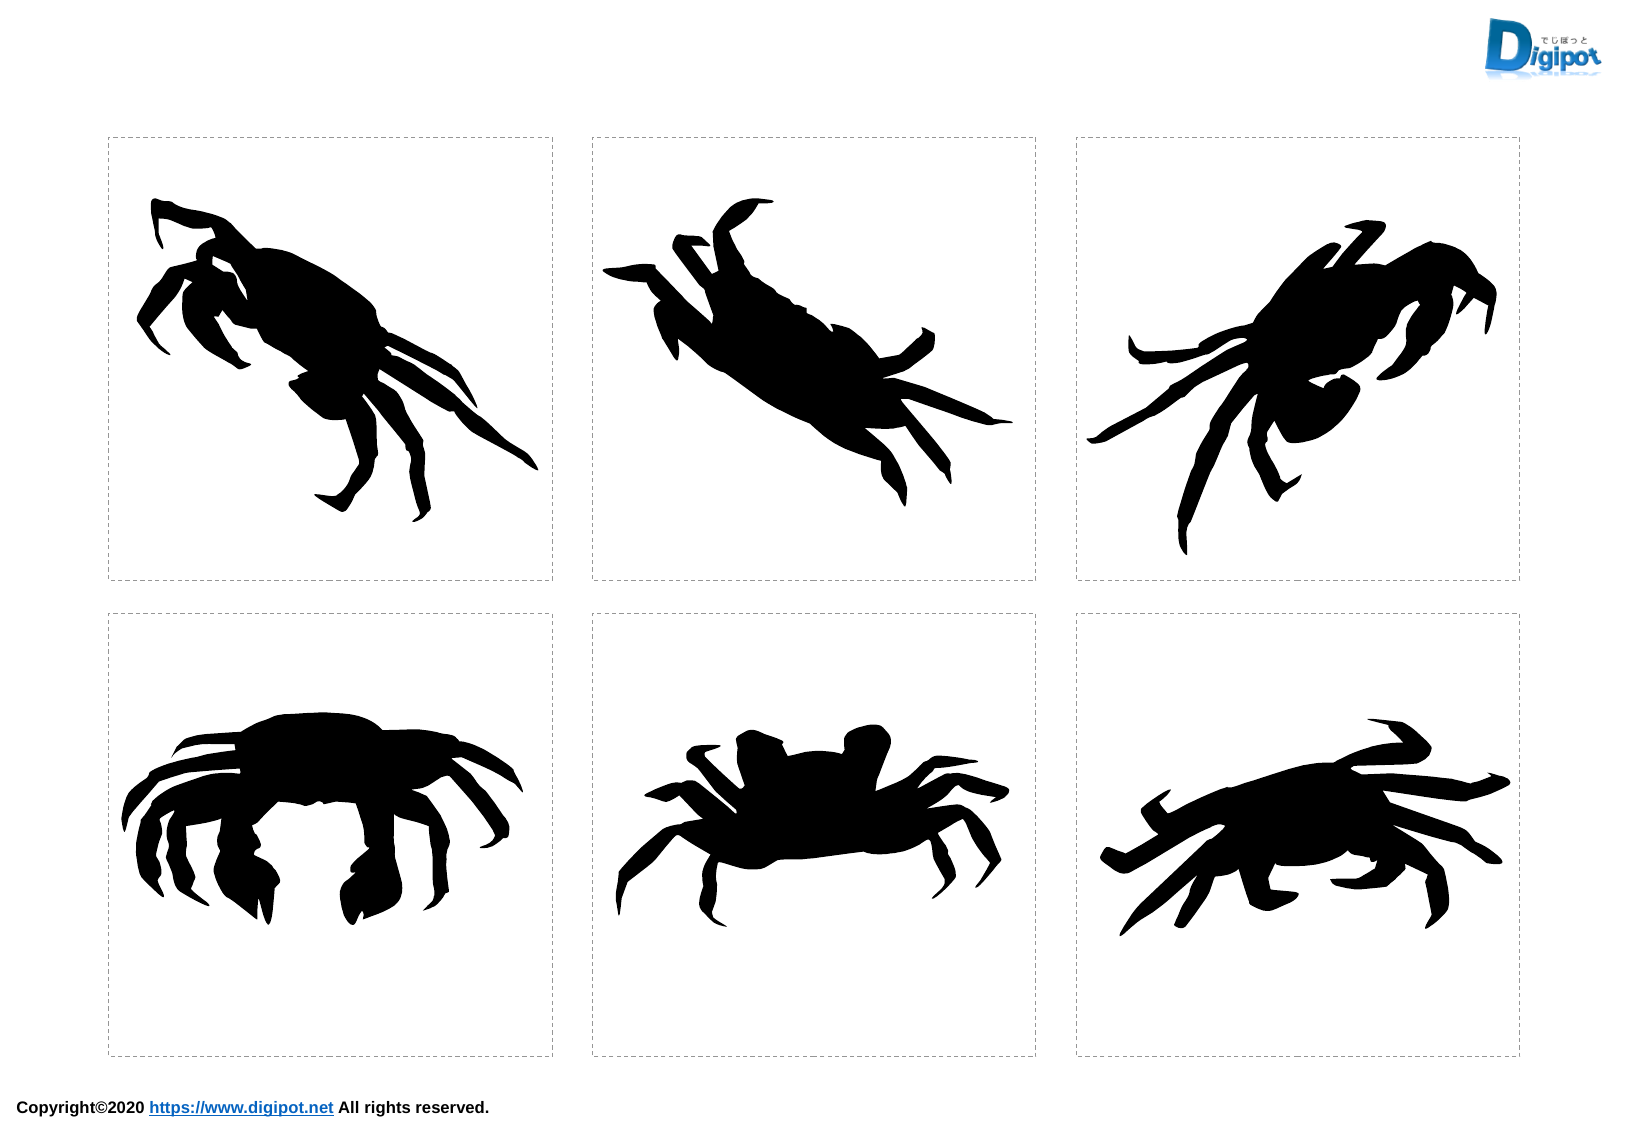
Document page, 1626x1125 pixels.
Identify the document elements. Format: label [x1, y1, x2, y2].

text_box [1086, 219, 1497, 556]
text_box [602, 198, 1013, 507]
text_box [615, 724, 1010, 927]
text_box [121, 712, 523, 925]
picture [1485, 18, 1602, 82]
text_box [1100, 718, 1511, 937]
text_box [136, 198, 539, 522]
